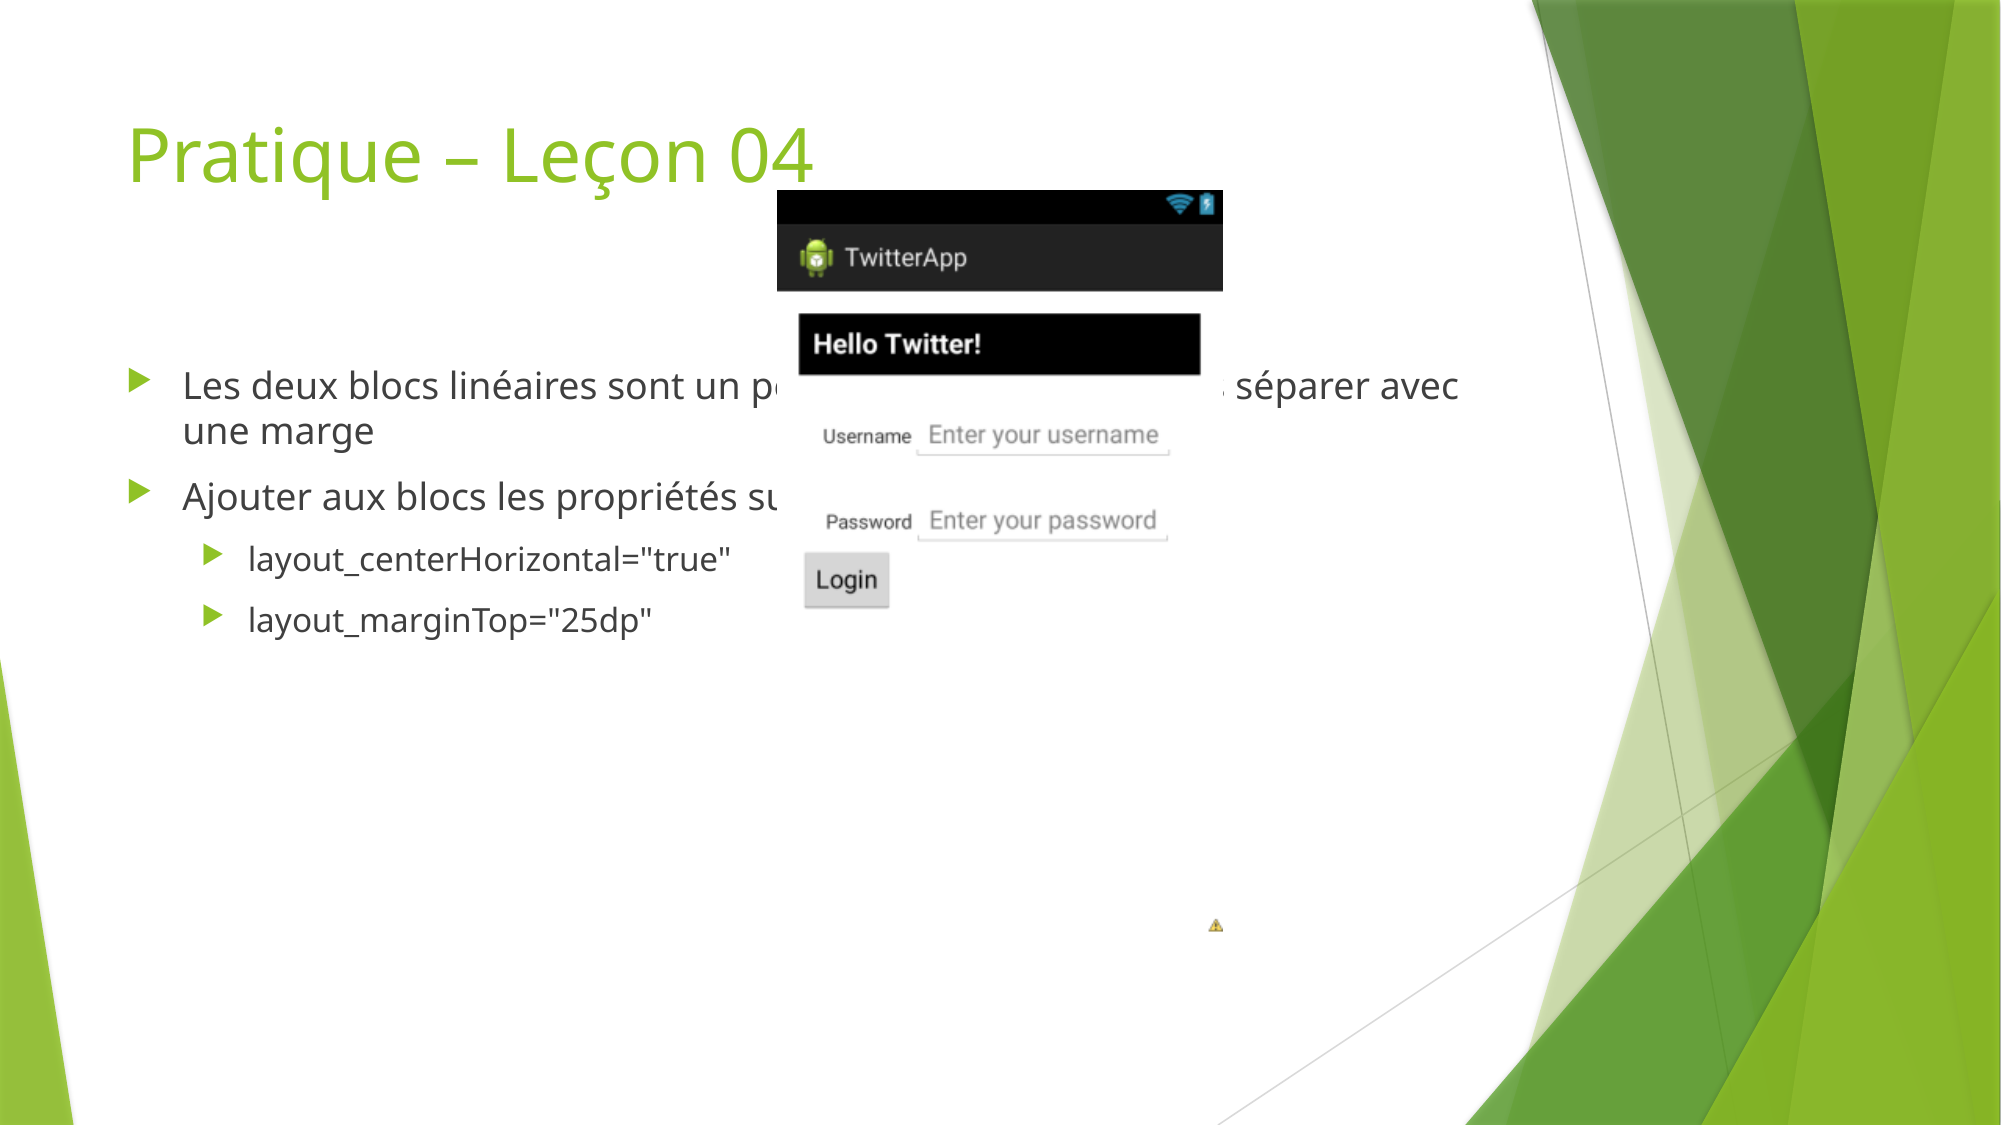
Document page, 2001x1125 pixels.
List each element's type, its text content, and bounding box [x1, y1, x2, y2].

title Pratique – Leçon 04 [111, 99, 1522, 317]
list Les deux blocs linéaires sont un peu trop collés, on peut les séparer avec une marge Ajouter aux blocs les propriétés suivantes layout_centerHorizontal="true" layout_marginTop="25dp" [111, 354, 1522, 992]
picture [776, 189, 1224, 935]
